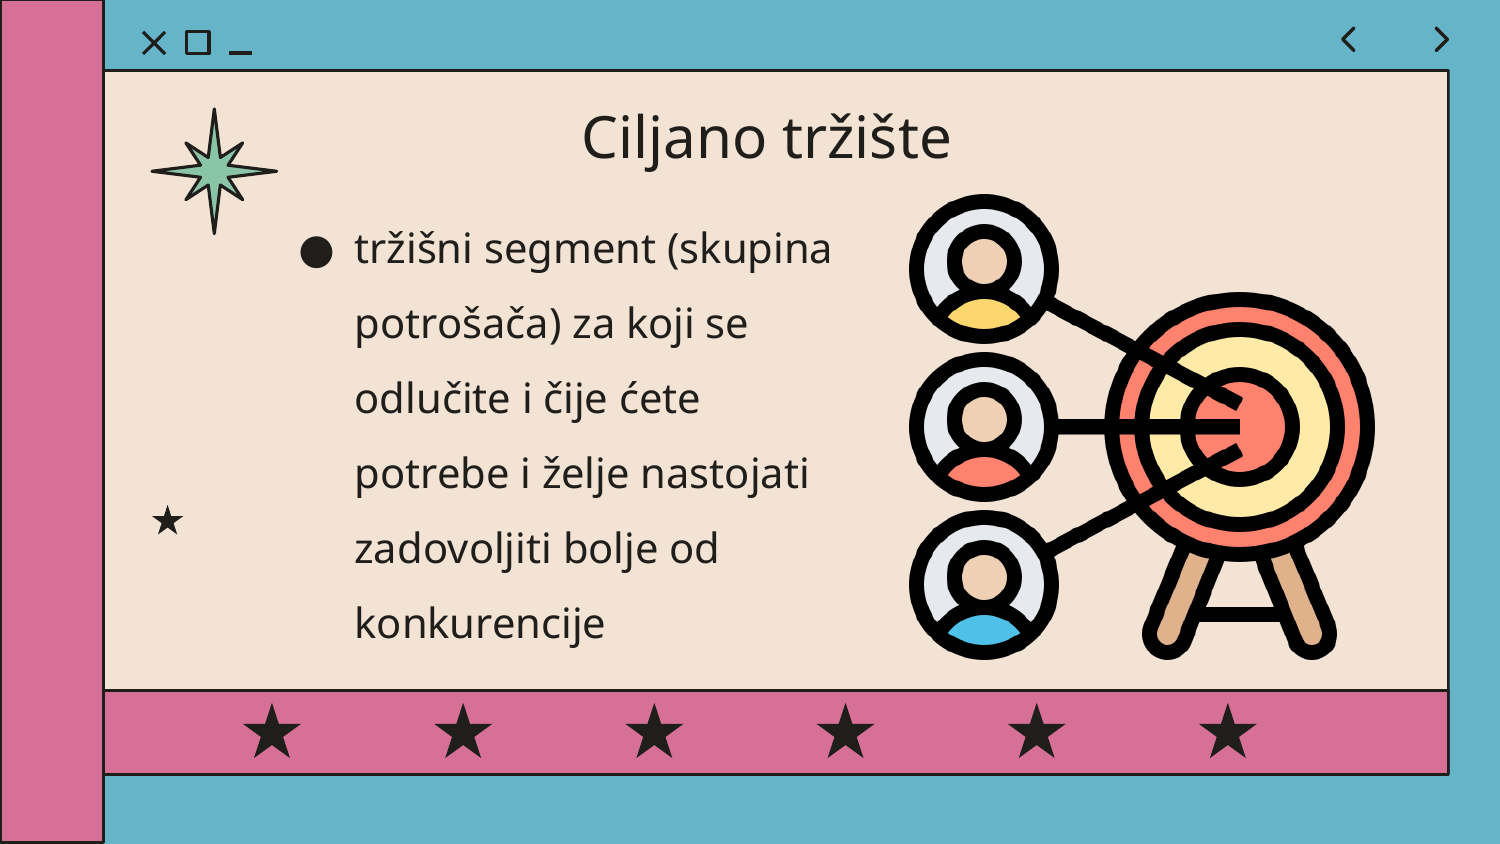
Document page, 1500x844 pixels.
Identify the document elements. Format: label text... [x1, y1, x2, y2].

title Ciljano tržište [152, 88, 1382, 183]
text_box [1435, 27, 1449, 52]
list tržišni segment (skupina potrošača) za koji se odlučite i čije ćete potrebe i želje nastojati zadovoljiti bolje od konkurencije [268, 275, 869, 568]
text_box [151, 108, 277, 234]
picture [901, 186, 1383, 667]
text_box [152, 504, 184, 535]
text_box [1342, 27, 1355, 52]
